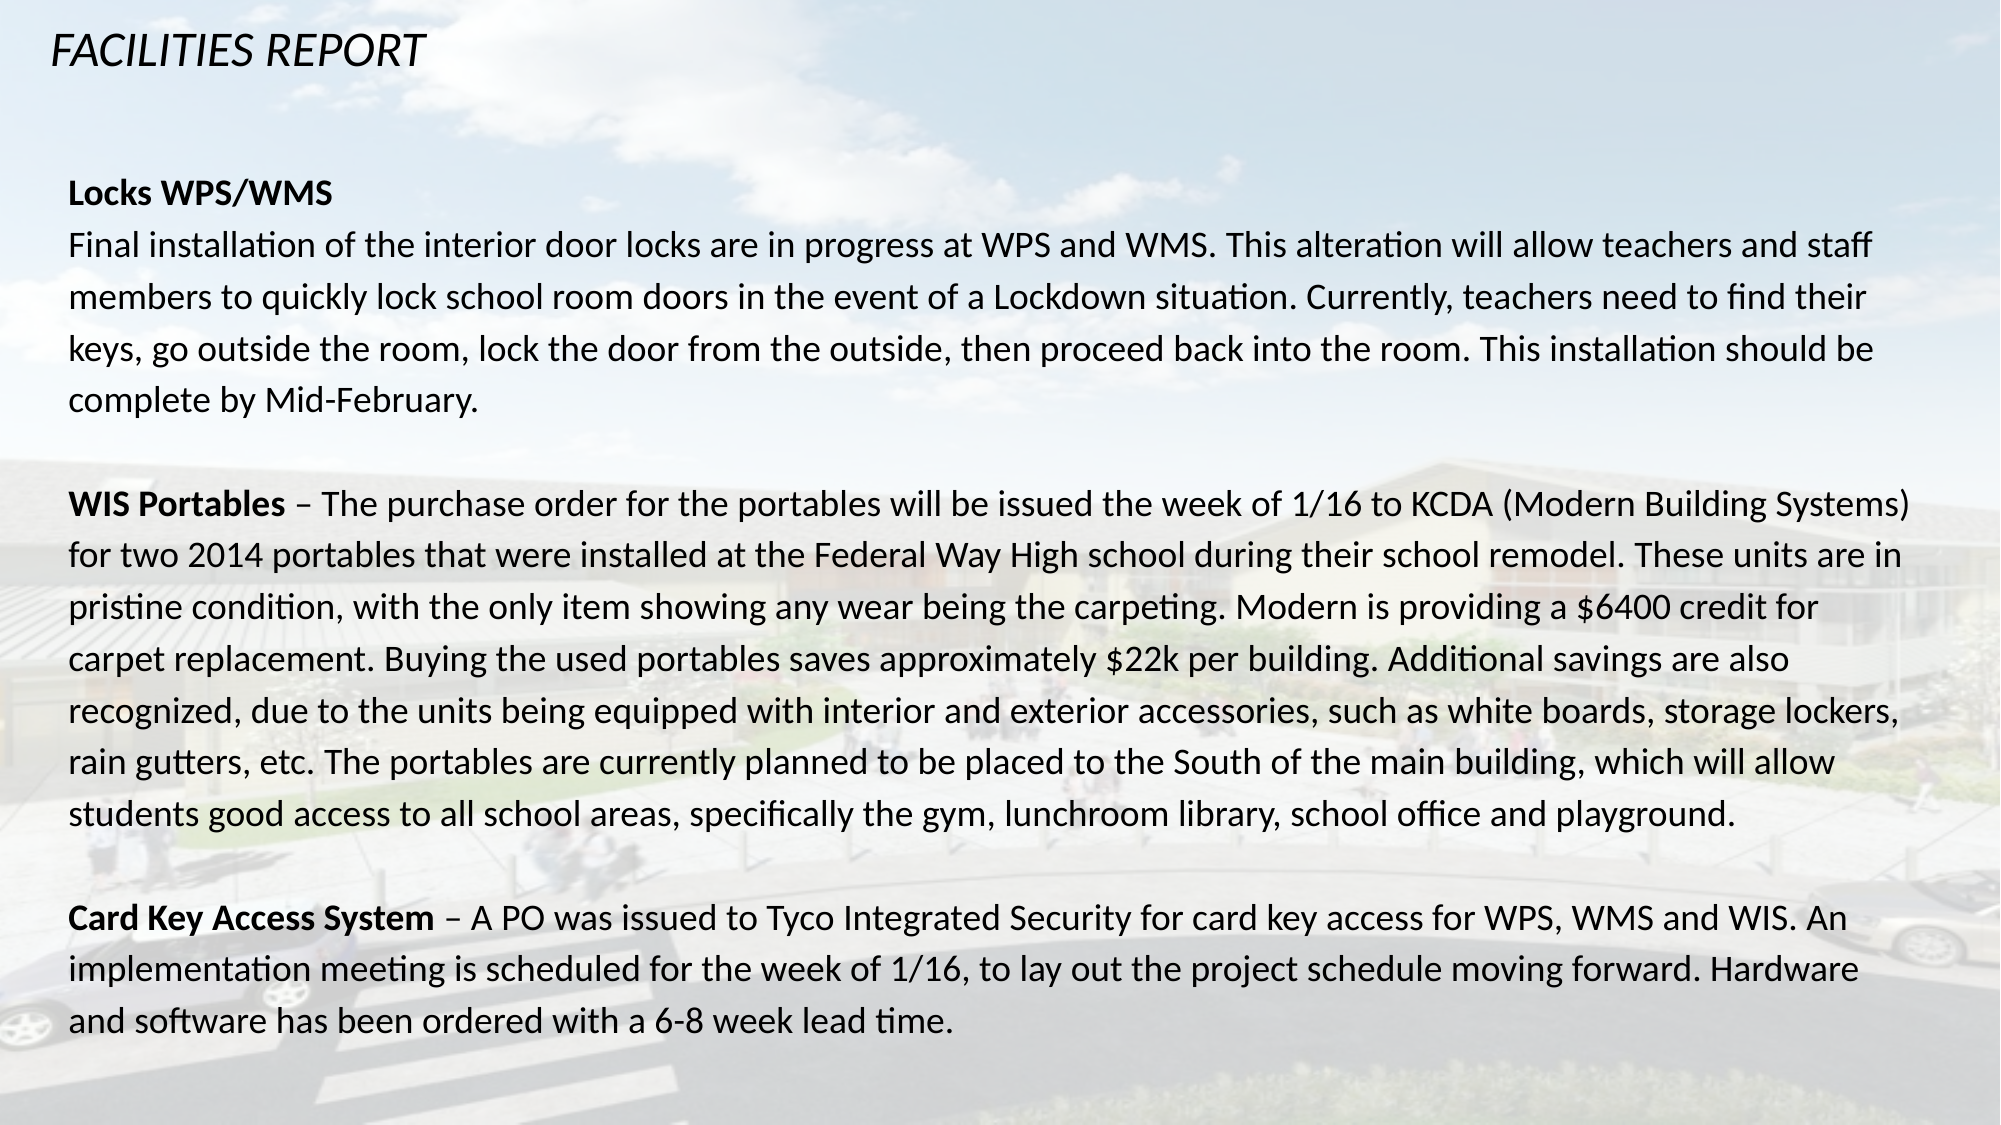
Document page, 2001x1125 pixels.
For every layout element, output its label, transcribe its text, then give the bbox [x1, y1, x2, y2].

text_box FACILITIES REPORT [35, 0, 1960, 133]
text_box Locks WPS/WMS Final installation of the interior door locks are in progress at WPS and WMS. This alteration will allow teachers and staff members to quickly lock school room doors in the event of a Lockdown situation. Currently, teachers need to find their keys, go outside the room, lock the door from the outside, then proceed back into the room. This installation should be complete by Mid-February. WIS Portables – The purchase order for the portables will be issued the week of 1/16 to KCDA (Modern Building Systems) for two 2014 portables that were installed at the Federal Way High school during their school remodel. These units are in pristine condition, with the only item showing any wear being the carpeting. Modern is providing a $6400 credit for carpet replacement. Buying the used portables saves approximately $22k per building. Additional savings are also recognized, due to the units being equipped with interior and exterior accessories, such as white boards, storage lockers, rain gutters, etc. The portables are currently planned to be placed to the South of the main building, which will allow students good access to all school areas, specifically the gym, lunchroom library, school office and playground. Card Key Access System – A PO was issued to Tyco Integrated Security for card key access for WPS, WMS and WIS. An implementation meeting is scheduled for the week of 1/16, to lay out the project schedule moving forward. Hardware and software has been ordered with a 6-8 week lead time. [53, 154, 1942, 1125]
